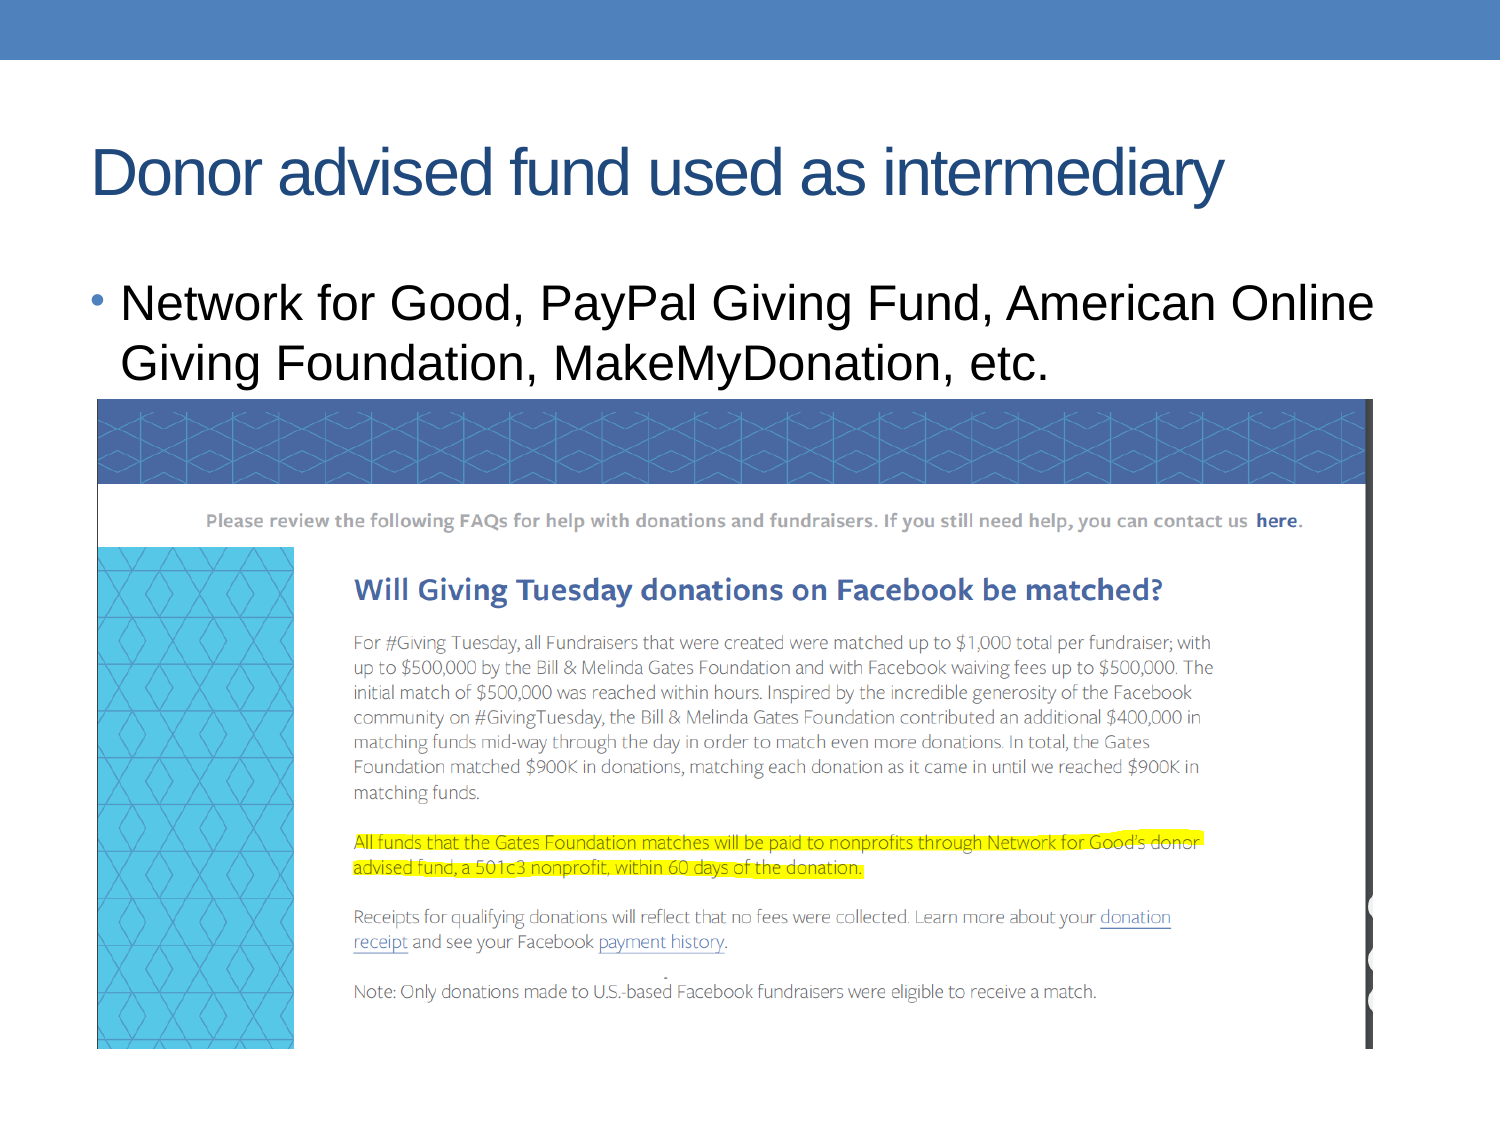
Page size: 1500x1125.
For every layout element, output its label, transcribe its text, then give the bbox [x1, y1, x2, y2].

list Network for Good, PayPal Giving Fund, American Online Giving Foundation, MakeMyDonation, etc. [75, 262, 1425, 1063]
picture [97, 399, 1373, 1050]
title Donor advised fund used as intermediary [75, 87, 1425, 250]
